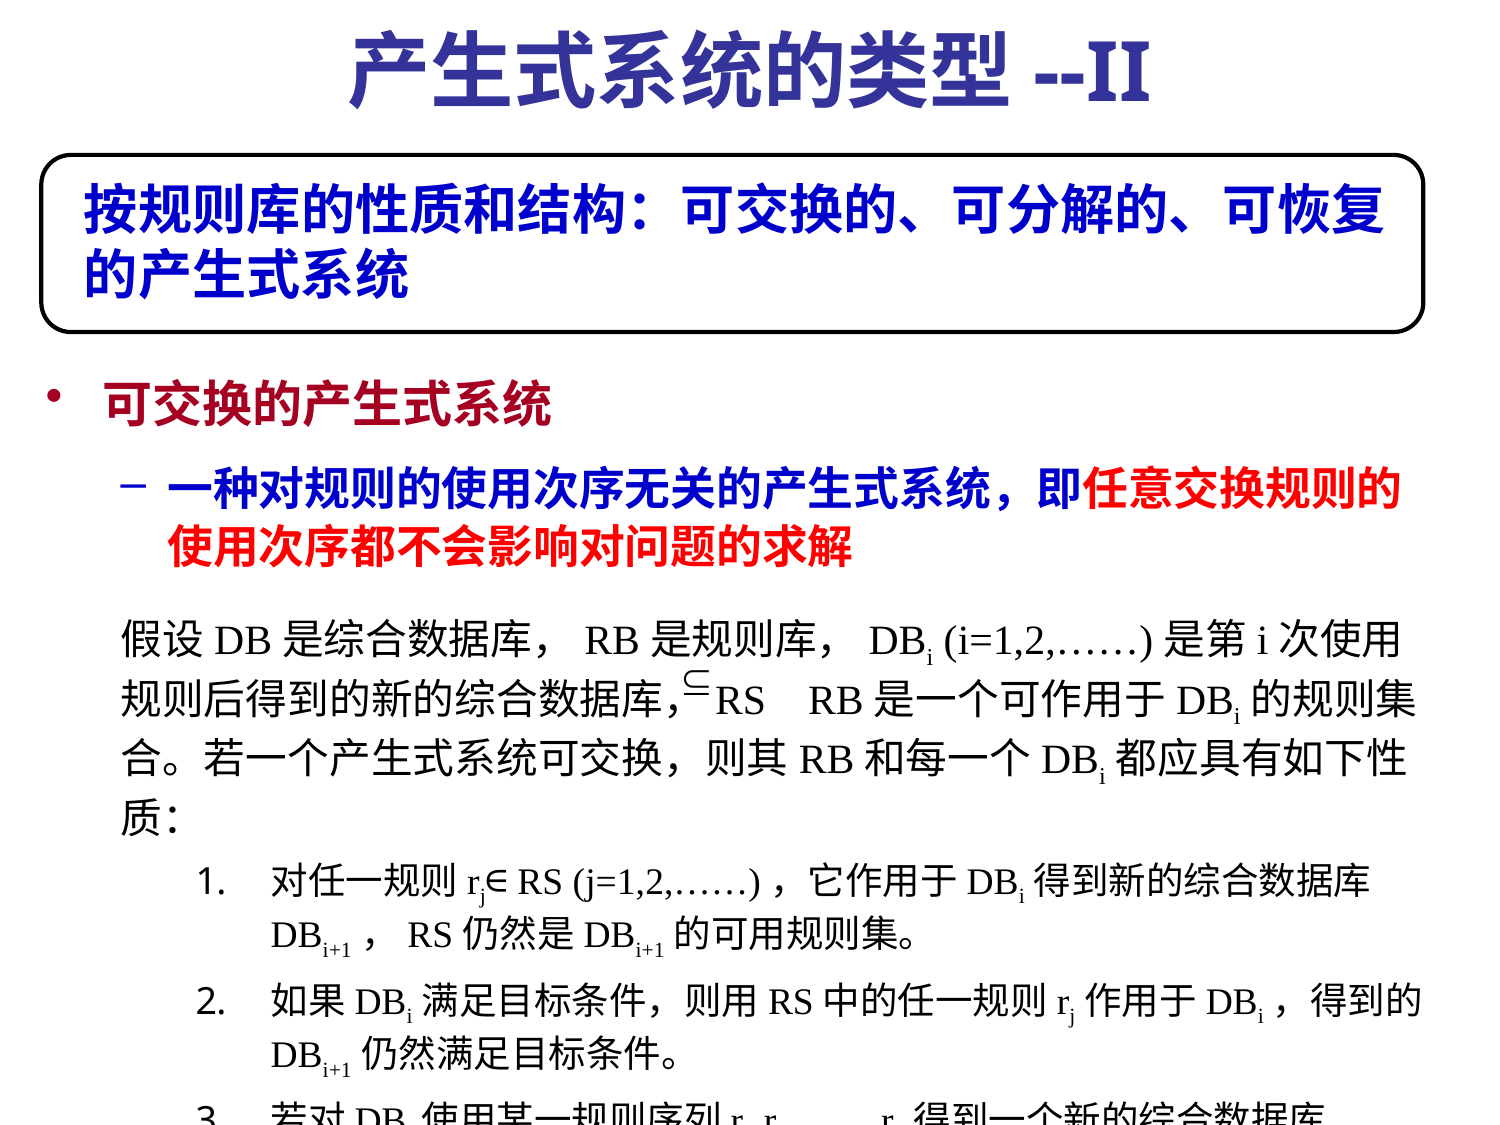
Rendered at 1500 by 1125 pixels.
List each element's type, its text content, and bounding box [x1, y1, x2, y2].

title 产生式系统的类型--II [48, 11, 1450, 185]
text_box [39, 152, 1426, 335]
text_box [672, 666, 717, 711]
list 可交换的产生式系统 一种对规则的使用次序无关的产生式系统，即任意交换规则的使用次序都不会影响对问题的求解 假设DB是综合数据库，RB是规则库，DBi (i=1,2,……)是第i次使用规则后得到的新的综合数据库，RS RB是一个可作用于DBi的规则集合。若一个产生式系统可交换，则其RB和每一个DBi都应具有如下性质： 对任一规则rj∈ RS (j=1,2,……)，它作用于DBi得到新的综合数据库DBi+1，RS仍然是DBi+1的可用规则集。 如果DBi满足目标条件，则用RS中的任一规则rj作用于DBi，得到的DBi+1仍然满足目标条件。 若对DBi使用某一规则序列r1,r2,……,rk得到一个新的综合数据库Dbi+k，则当改变这些规则的使用次序后，仍然可得到Dbi+k。 [30, 361, 1461, 911]
